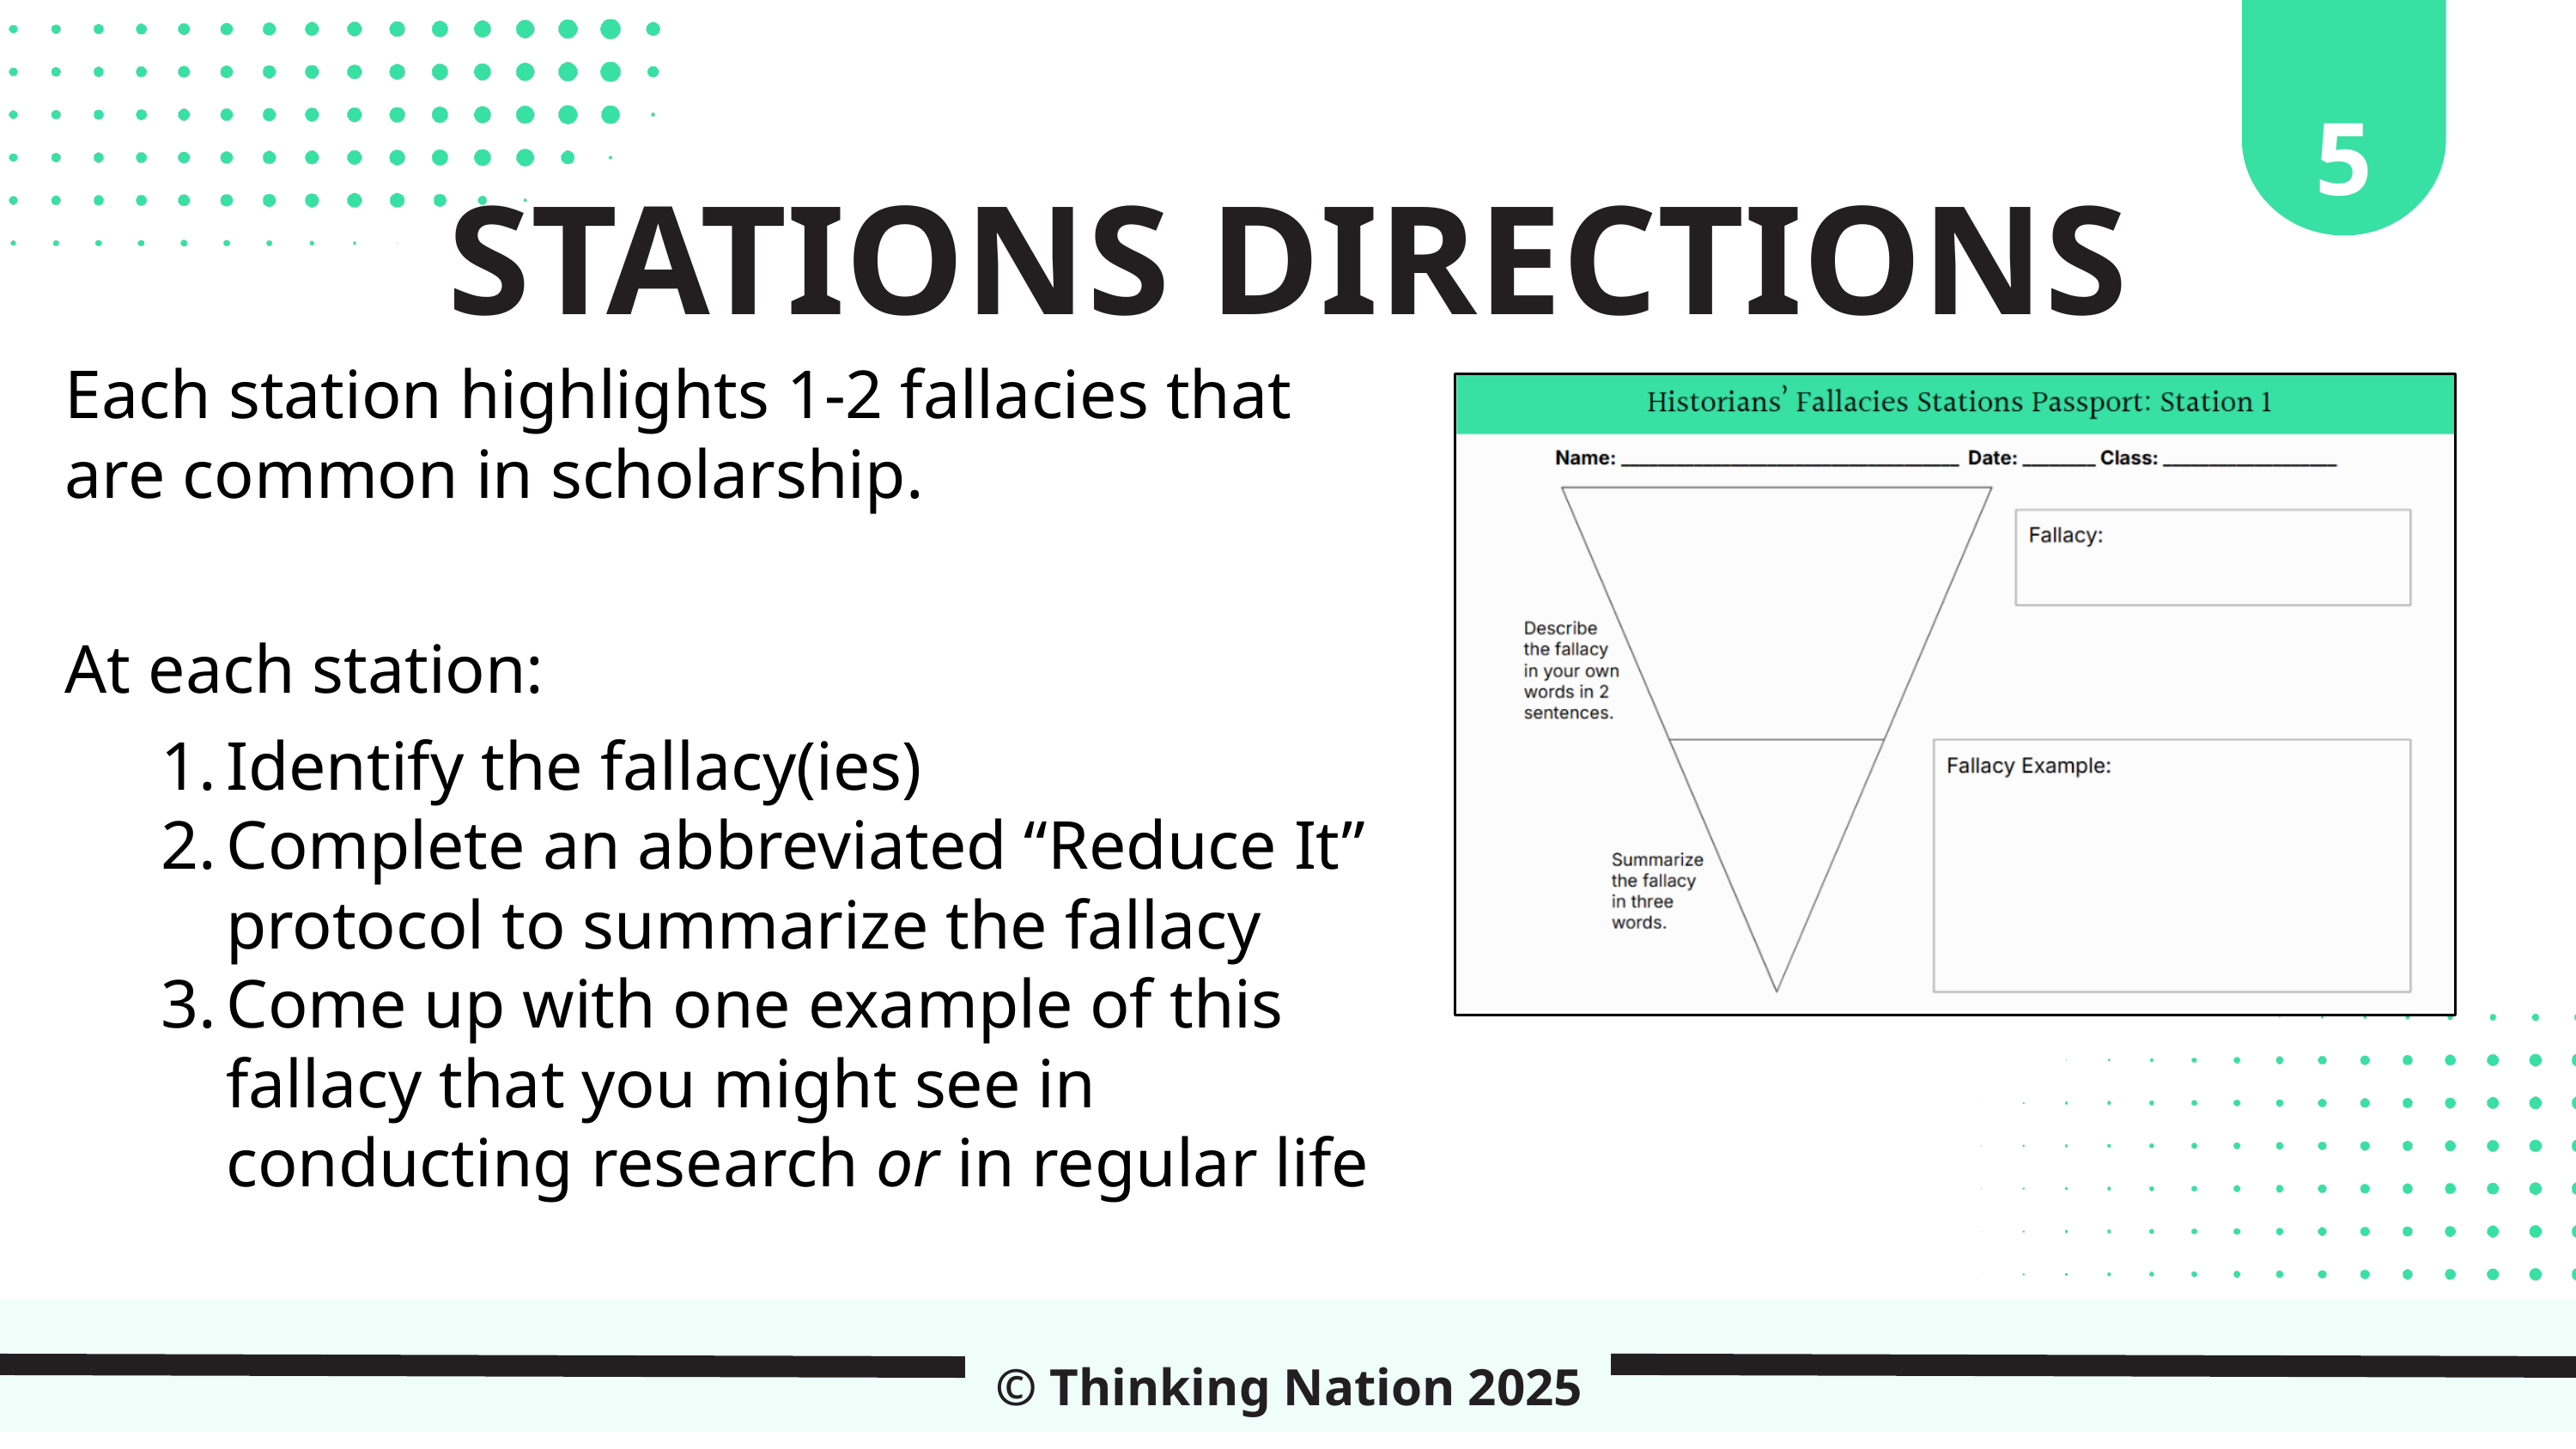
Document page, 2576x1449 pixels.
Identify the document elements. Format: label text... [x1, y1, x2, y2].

text_box Each station highlights 1-2 fallacies that are common in scholarship. At each station: Identify the fallacy(ies) Complete an abbreviated “Reduce It” protocol to summarize the fallacy Come up with one example of this fallacy that you might see in conducting research or in regular life [52, 339, 1418, 1214]
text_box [2233, 0, 2455, 236]
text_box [0, 1299, 2576, 1433]
text_box [1938, 1013, 2576, 1299]
text_box STATIONS DIRECTIONS [359, 92, 2216, 345]
picture [1455, 374, 2455, 1015]
text_box [0, 0, 660, 246]
